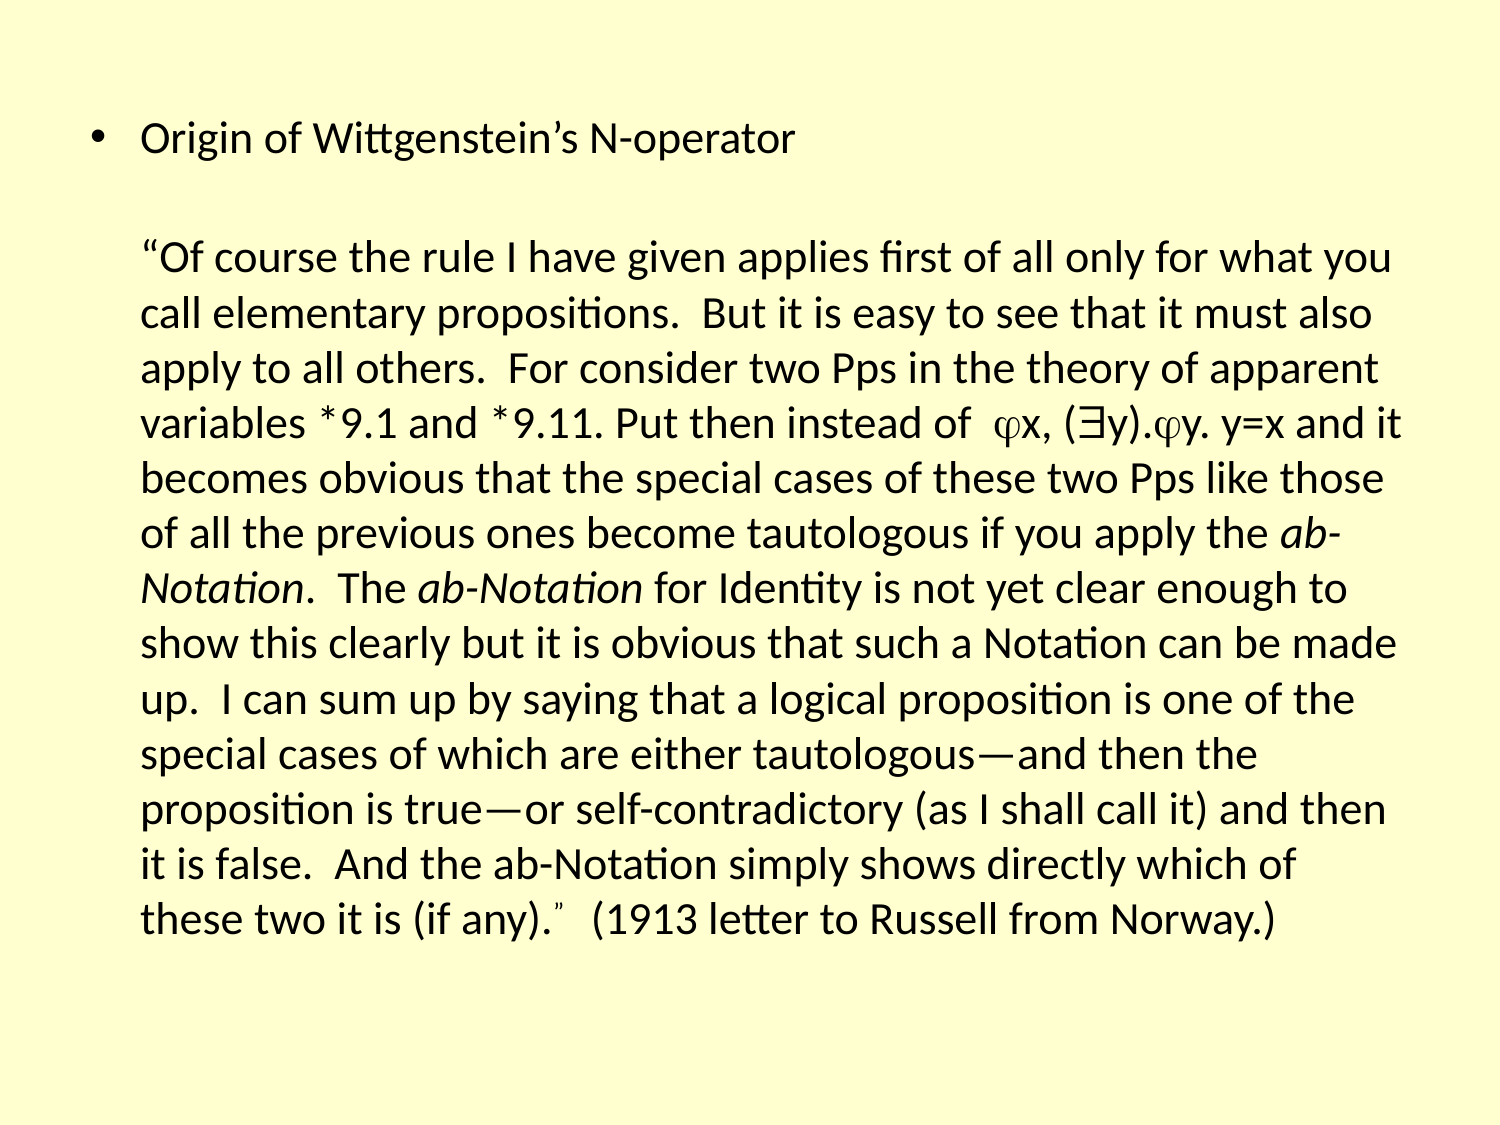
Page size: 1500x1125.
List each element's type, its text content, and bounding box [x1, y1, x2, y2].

list Origin of Wittgenstein’s N-operator “Of course the rule I have given applies first of all only for what you call elementary propositions. But it is easy to see that it must also apply to all others. For consider two Pps in the theory of apparent variables *9.1 and *9.11. Put then instead of x, (y).y. y=x and it becomes obvious that the special cases of these two Pps like those of all the previous ones become tautologous if you apply the ab-Notation. The ab-Notation for Identity is not yet clear enough to show this clearly but it is obvious that such a Notation can be made up. I can sum up by saying that a logical proposition is one of the special cases of which are either tautologous—and then the proposition is true—or self-contradictory (as I shall call it) and then it is false. And the ab-Notation simply shows directly which of these two it is (if any).” (1913 letter to Russell from Norway.) [75, 99, 1425, 1005]
